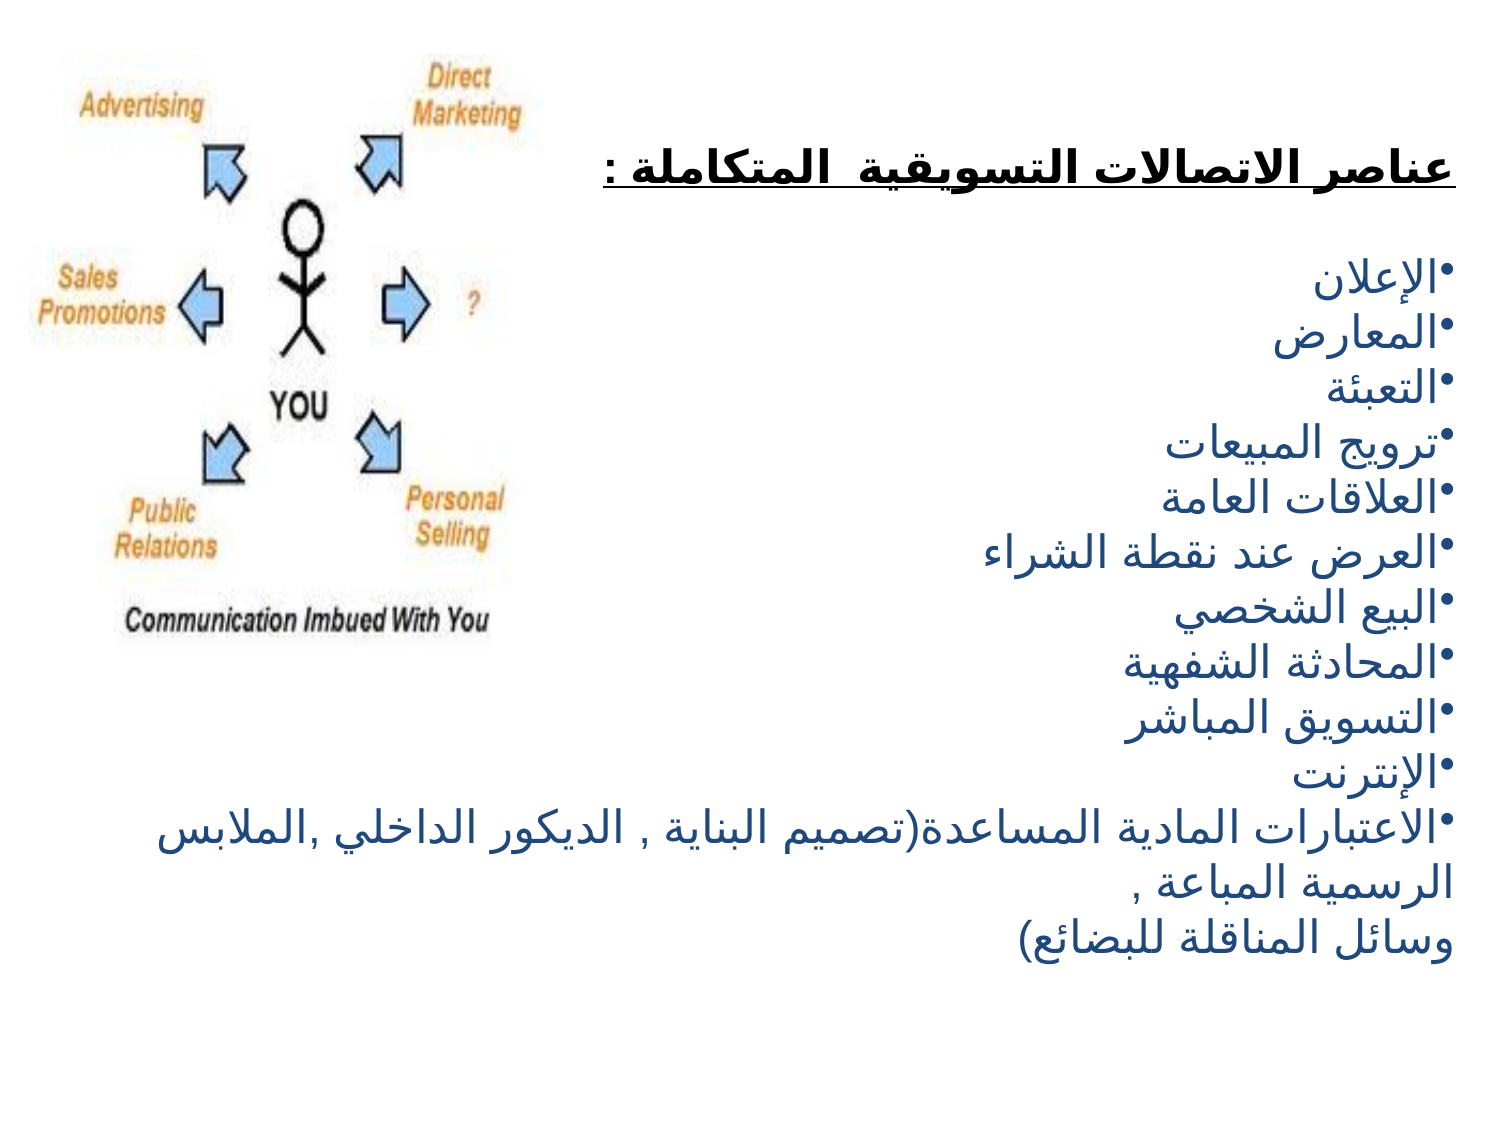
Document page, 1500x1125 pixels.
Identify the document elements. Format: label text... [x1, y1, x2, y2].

text_box عناصر الاتصالات التسويقية المتكاملة : الإعلان المعارض التعبئة ترويج المبيعات العلاقات العامة العرض عند نقطة الشراء البيع الشخصي المحادثة الشفهية التسويق المباشر الإنترنت الاعتبارات المادية المساعدة(تصميم البناية , الديكور الداخلي ,الملابس الرسمية المباعة , وسائل المناقلة للبضائع) [0, 75, 1471, 1080]
picture [29, 54, 574, 658]
